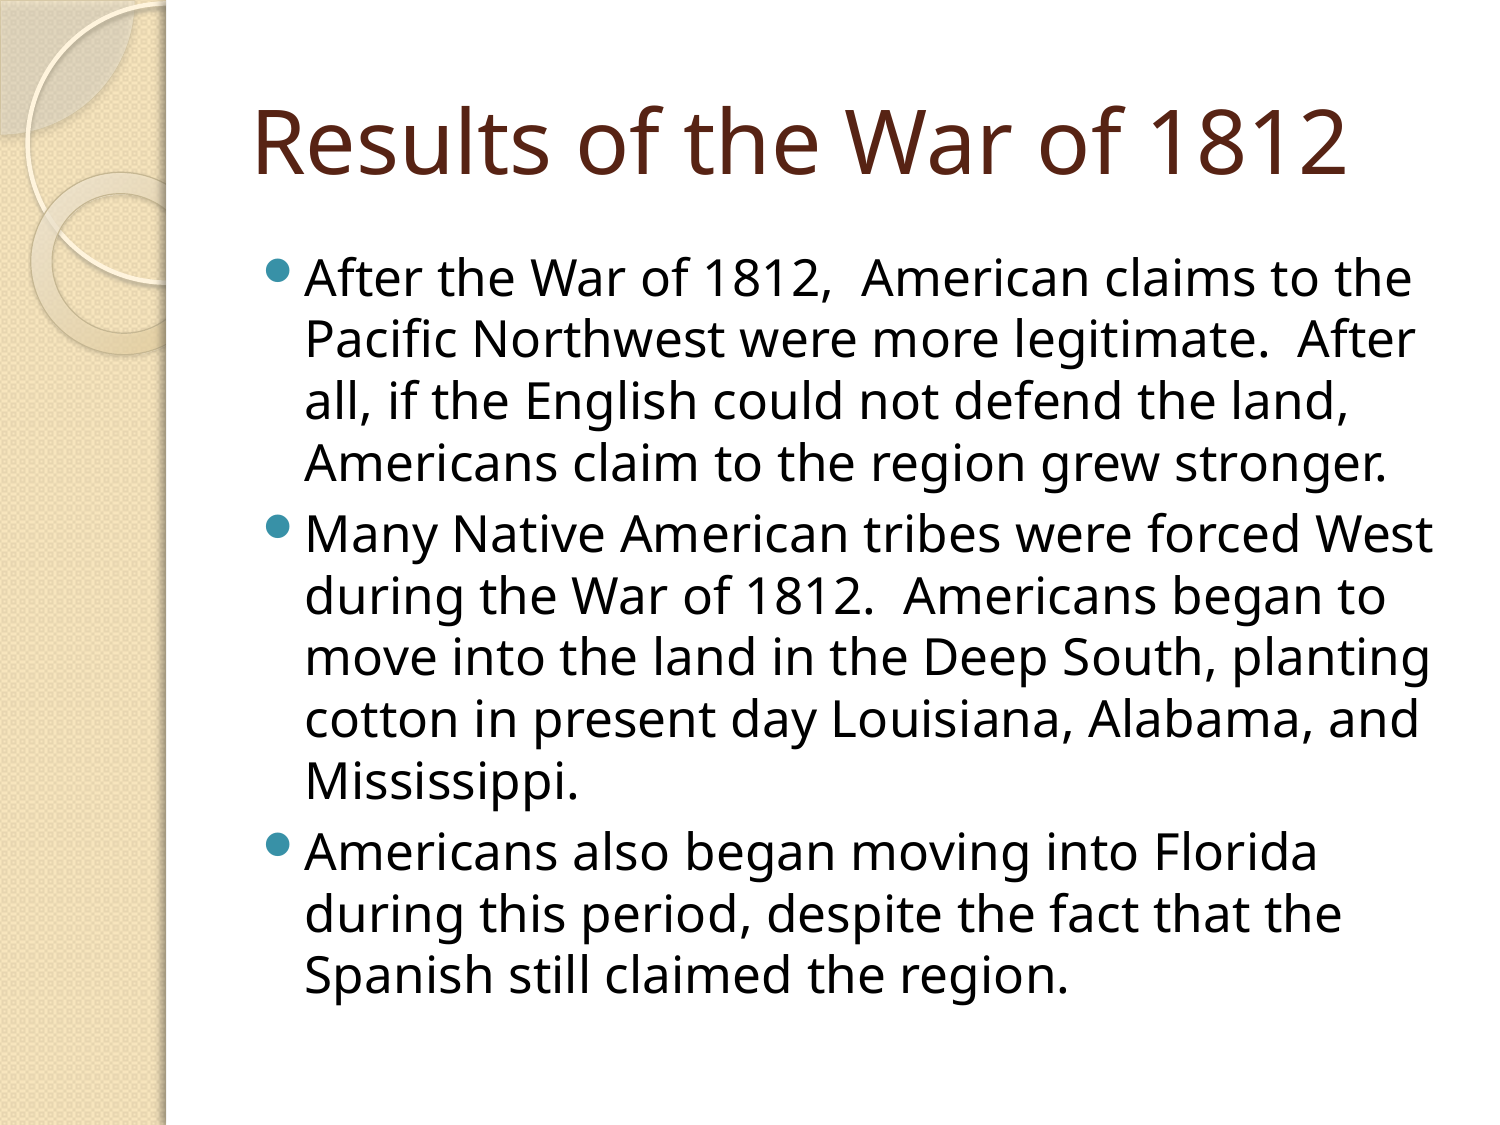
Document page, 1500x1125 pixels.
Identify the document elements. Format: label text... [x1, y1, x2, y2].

list After the War of 1812, American claims to the Pacific Northwest were more legitimate. After all, if the English could not defend the land, Americans claim to the region grew stronger. Many Native American tribes were forced West during the War of 1812. Americans began to move into the land in the Deep South, planting cotton in present day Louisiana, Alabama, and Mississippi. Americans also began moving into Florida during this period, despite the fact that the Spanish still claimed the region. [235, 237, 1466, 1025]
title Results of the War of 1812 [235, 45, 1466, 233]
